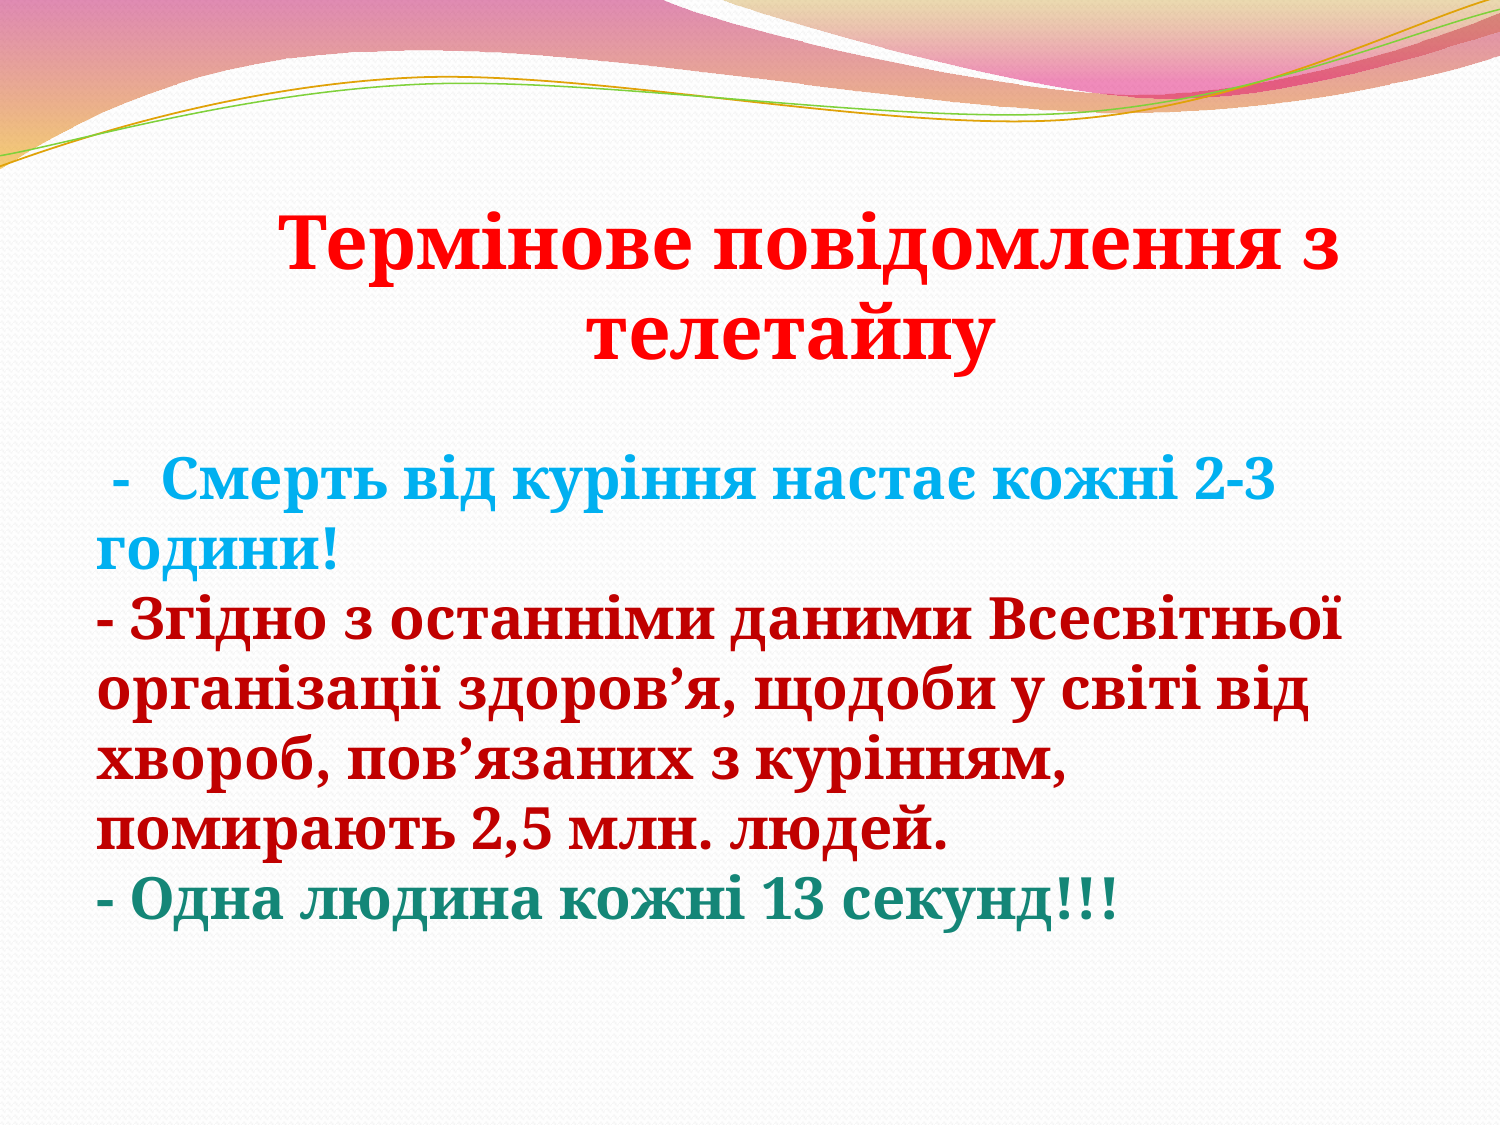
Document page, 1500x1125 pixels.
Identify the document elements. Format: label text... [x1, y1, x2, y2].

text_box Термінове повідомлення з телетайпу [117, 187, 1465, 473]
text_box - Смерть від куріння настає кожні 2-3 години! - Згідно з останніми даними Всесвітньої організації здоров’я, щодоби у світі від хвороб, пов’язаних з курінням, помирають 2,5 млн. людей. - Одна людина кожні 13 секунд!!! [82, 433, 1454, 939]
